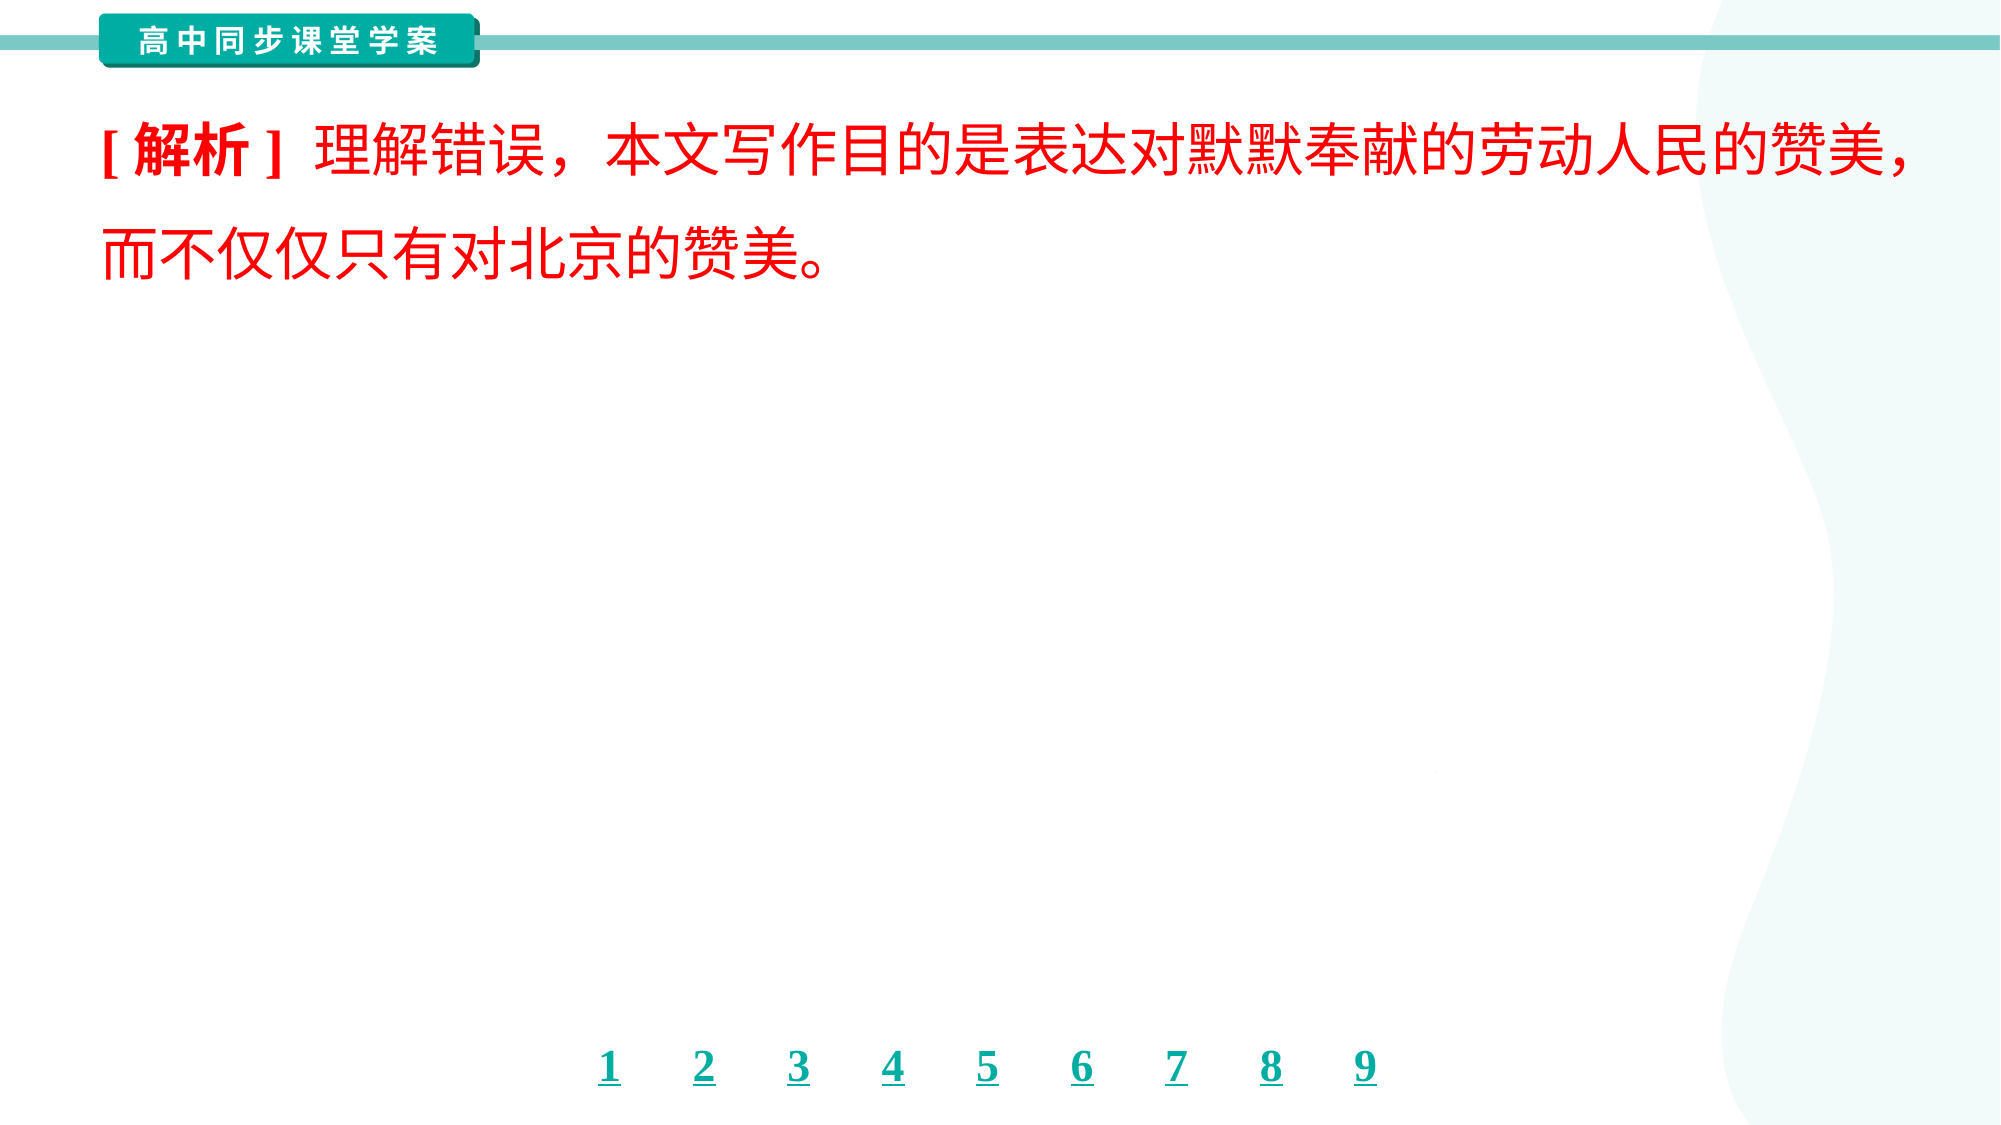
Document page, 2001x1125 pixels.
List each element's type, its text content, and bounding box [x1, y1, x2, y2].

picture [0, 0, 2000, 1125]
text_box [解析] 理解错误，本文写作目的是表达对默默奉献的劳动人民的赞美， 而不仅仅只有对北京的赞美。 [100, 76, 1899, 277]
